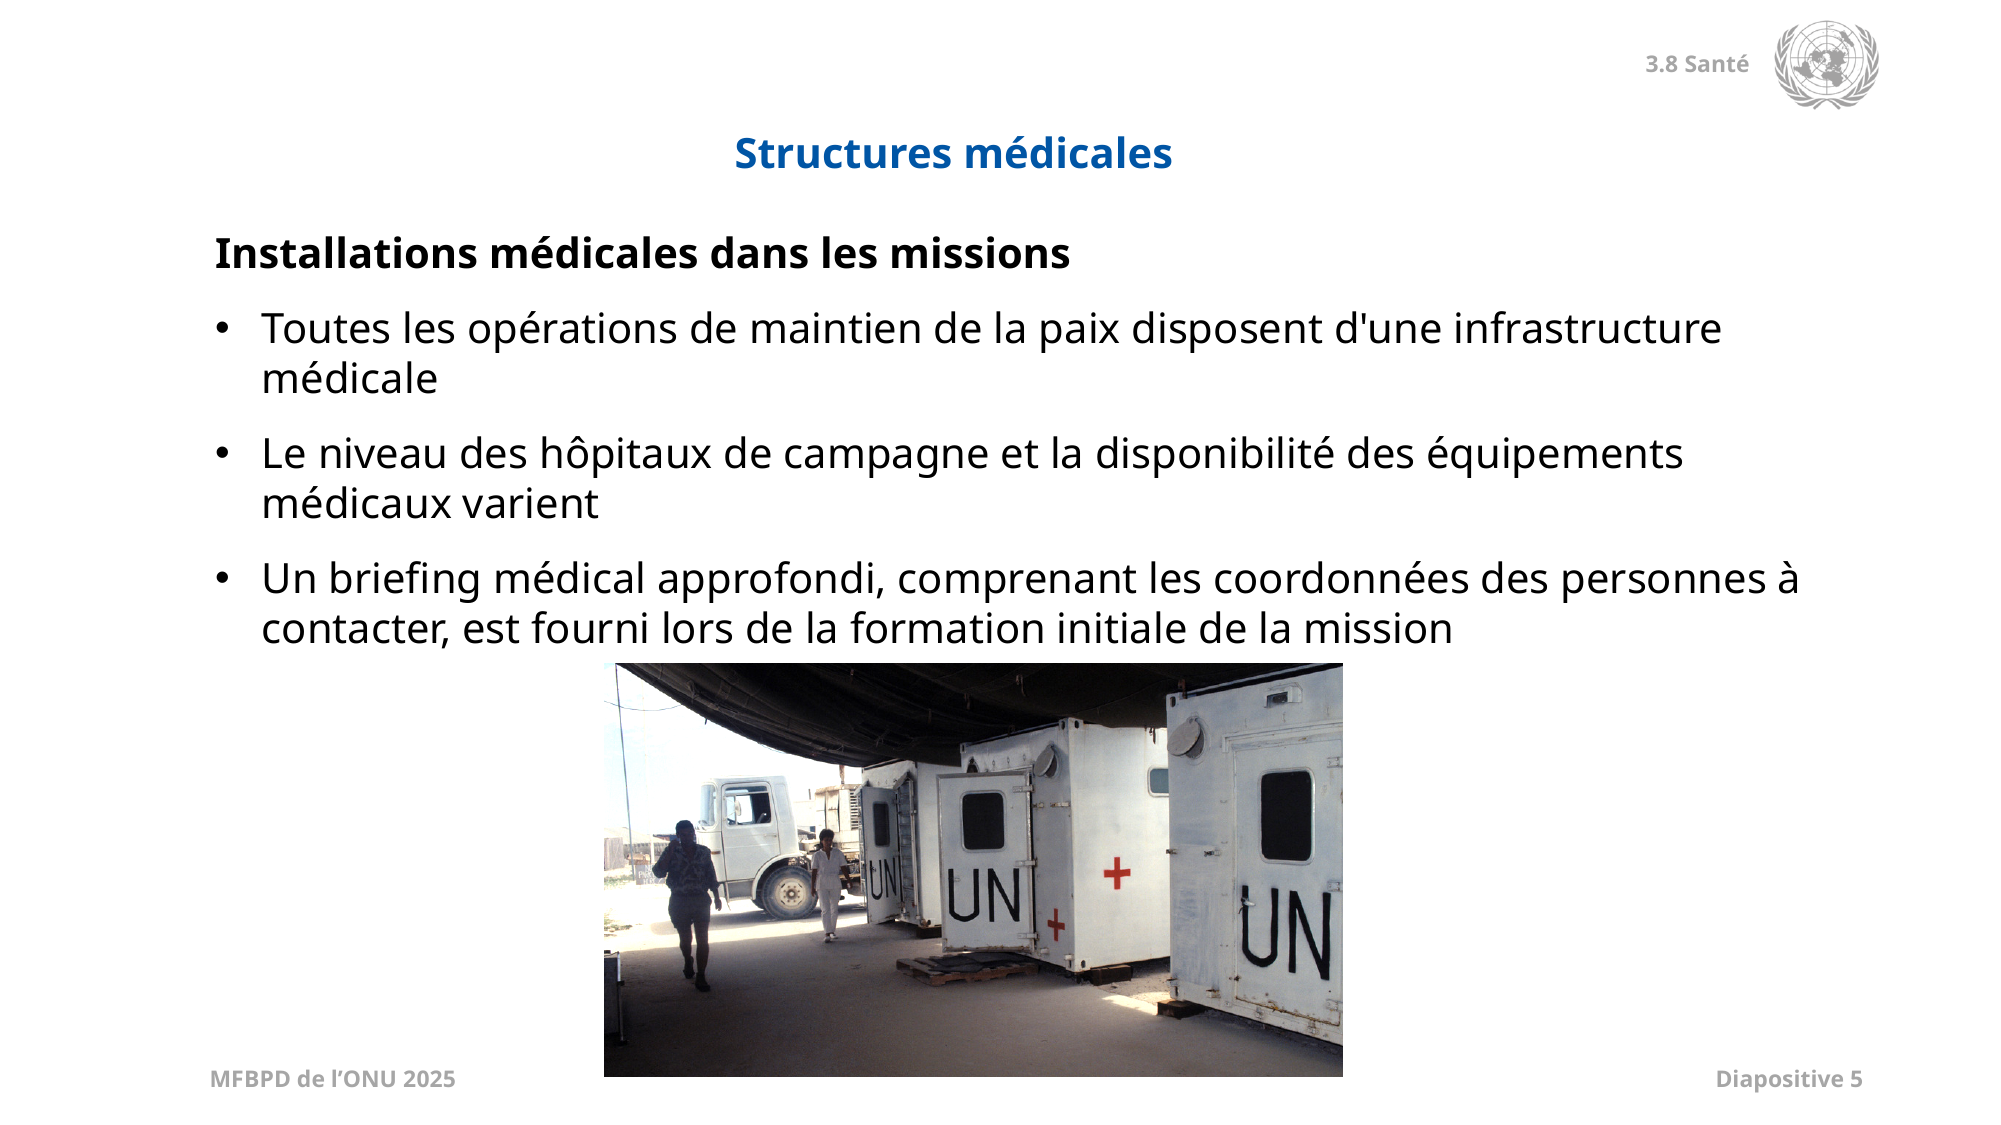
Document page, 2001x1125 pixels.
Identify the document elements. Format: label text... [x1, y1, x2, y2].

text_box Structures médicales [158, 119, 1750, 185]
text_box Installations médicales dans les missions Toutes les opérations de maintien de la paix disposent d'une infrastructure médicale Le niveau des hôpitaux de campagne et la disponibilité des équipements médicaux varient Un briefing médical approfondi, comprenant les coordonnées des personnes à contacter, est fourni lors de la formation initiale de la mission [200, 219, 1840, 660]
picture [604, 663, 1343, 1077]
